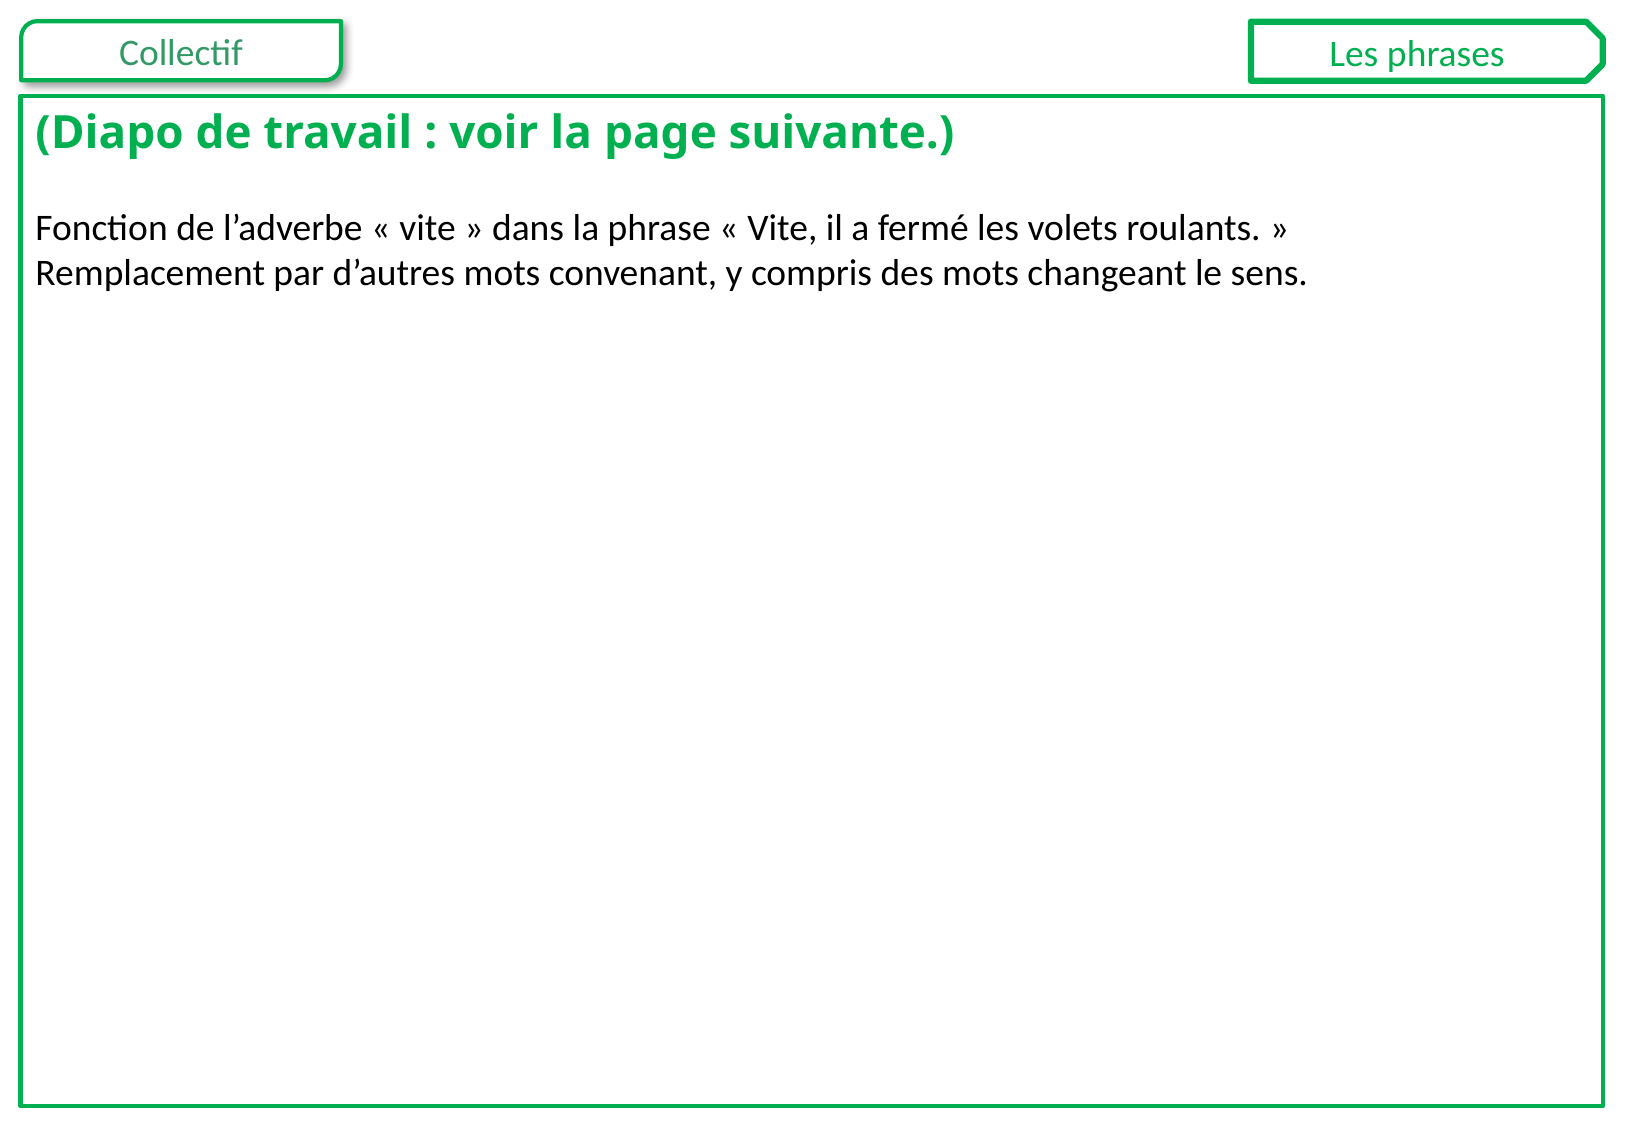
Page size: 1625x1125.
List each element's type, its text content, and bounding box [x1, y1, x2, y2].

list (Diapo de travail : voir la page suivante.) Fonction de l’adverbe « vite » dans la phrase « Vite, il a fermé les volets roulants. » Remplacement par d’autres mots convenant, y compris des mots changeant le sens. [18, 94, 1605, 1108]
list Les phrases [1250, 21, 1584, 81]
